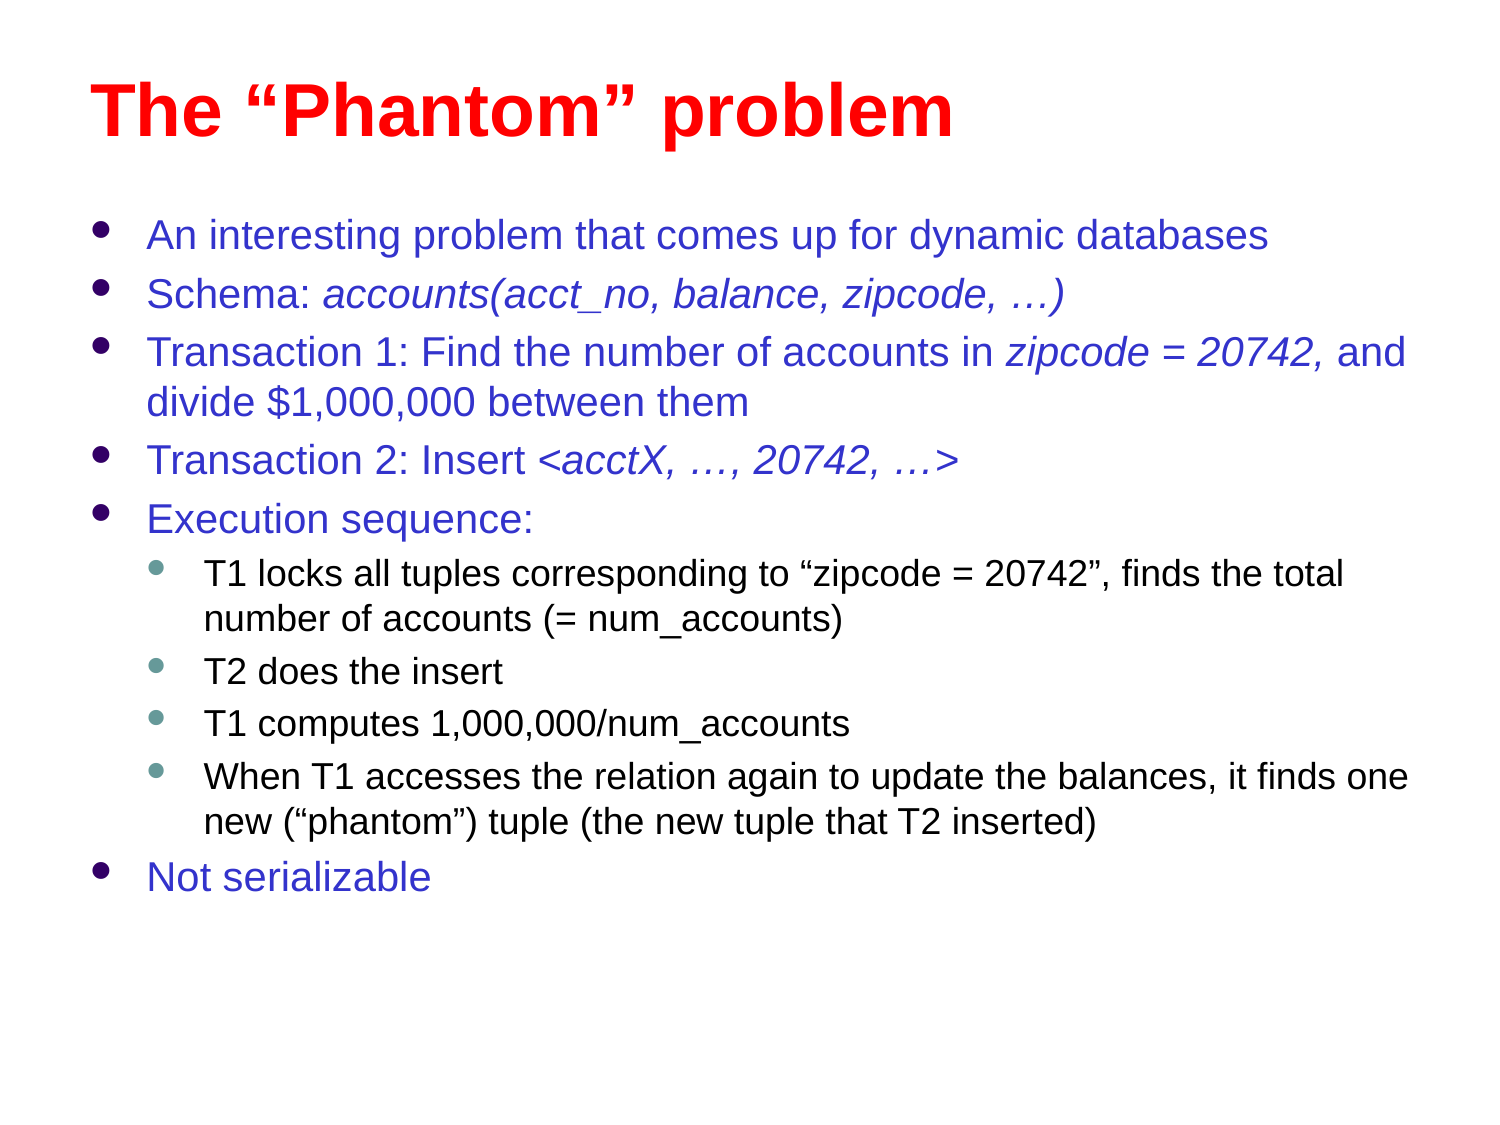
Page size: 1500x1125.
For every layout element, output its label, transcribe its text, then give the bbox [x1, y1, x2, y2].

list An interesting problem that comes up for dynamic databases Schema: accounts(acct_no, balance, zipcode, …) Transaction 1: Find the number of accounts in zipcode = 20742, and divide $1,000,000 between them Transaction 2: Insert <acctX, …, 20742, …> Execution sequence: T1 locks all tuples corresponding to “zipcode = 20742”, finds the total number of accounts (= num_accounts) T2 does the insert T1 computes 1,000,000/num_accounts When T1 accesses the relation again to update the balances, it finds one new (“phantom”) tuple (the new tuple that T2 inserted) Not serializable [74, 200, 1426, 863]
title The “Phantom” problem [74, 19, 1313, 160]
